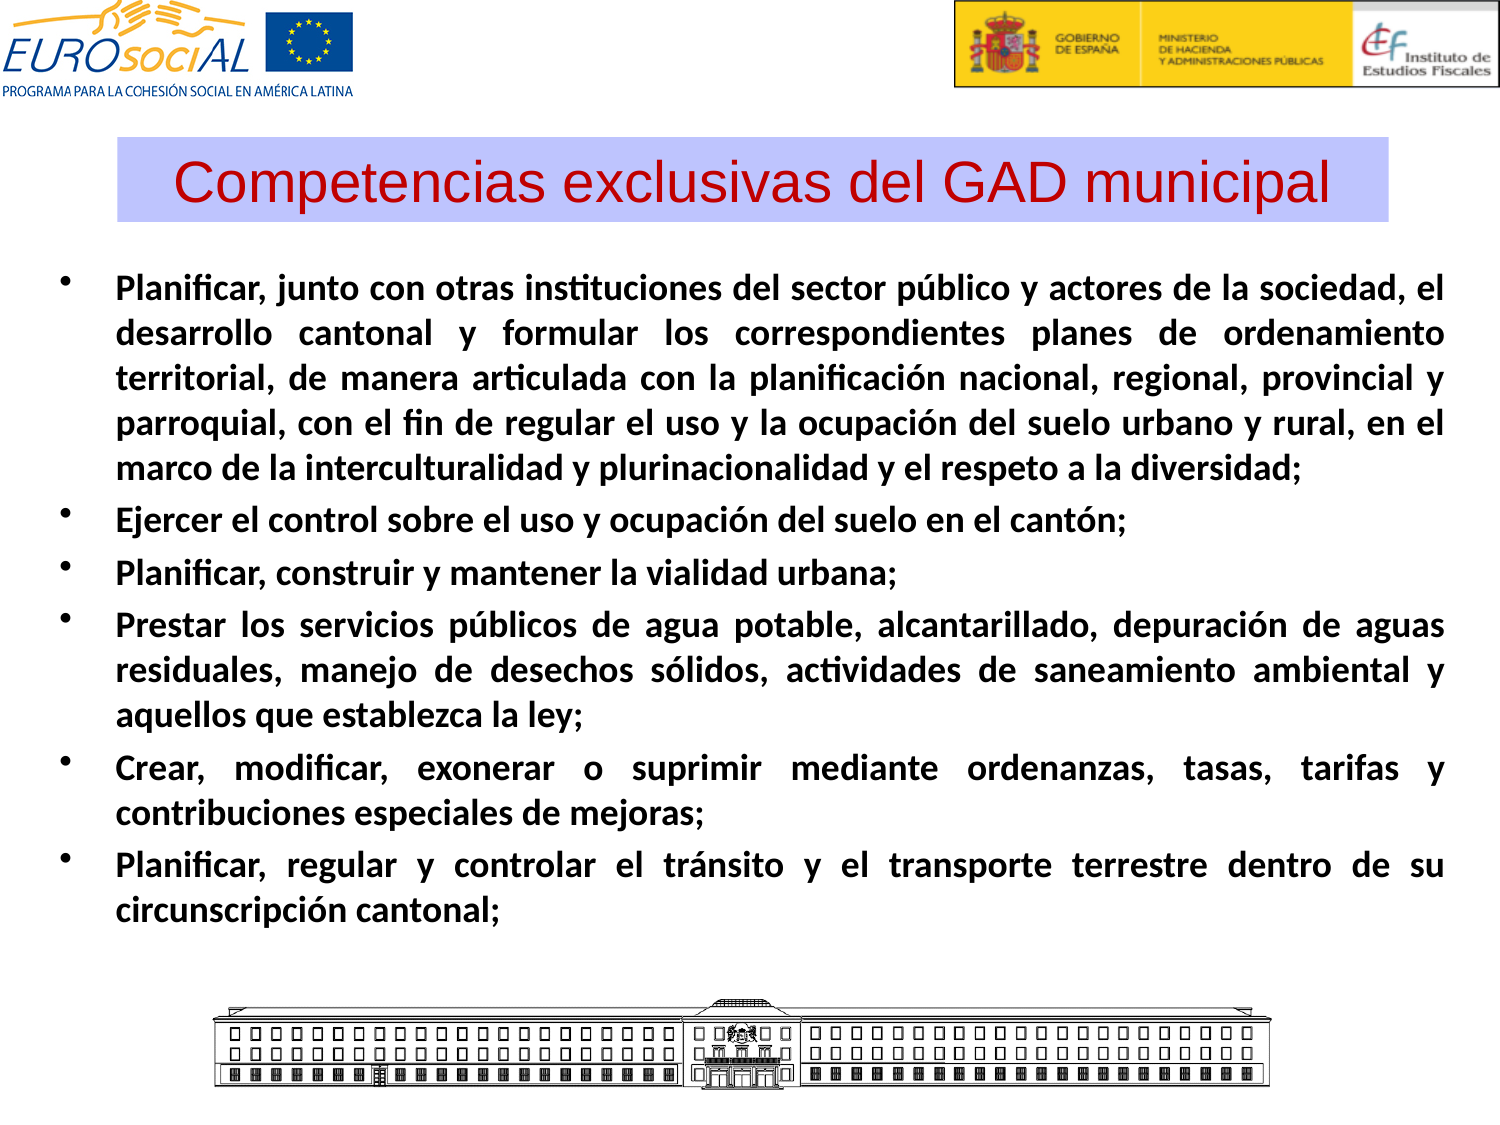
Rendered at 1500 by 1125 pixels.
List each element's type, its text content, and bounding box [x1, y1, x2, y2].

picture [0, 0, 354, 97]
picture [212, 999, 1272, 1090]
picture [954, 0, 1500, 89]
text_box Competencias exclusivas del GAD municipal [117, 137, 1389, 222]
list Planificar, junto con otras instituciones del sector público y actores de la sociedad, el desarrollo cantonal y formular los correspondientes planes de ordenamiento territorial, de manera articulada con la planificación nacional, regional, provincial y parroquial, con el fin de regular el uso y la ocupación del suelo urbano y rural, en el marco de la interculturalidad y plurinacionalidad y el respeto a la diversidad; Ejercer el control sobre el uso y ocupación del suelo en el cantón; Planificar, construir y mantener la vialidad urbana; Prestar los servicios públicos de agua potable, alcantarillado, depuración de aguas residuales, manejo de desechos sólidos, actividades de saneamiento ambiental y aquellos que establezca la ley; Crear, modificar, exonerar o suprimir mediante ordenanzas, tasas, tarifas y contribuciones especiales de mejoras; Planificar, regular y controlar el tránsito y el transporte terrestre dentro de su circunscripción cantonal; [44, 255, 1462, 868]
